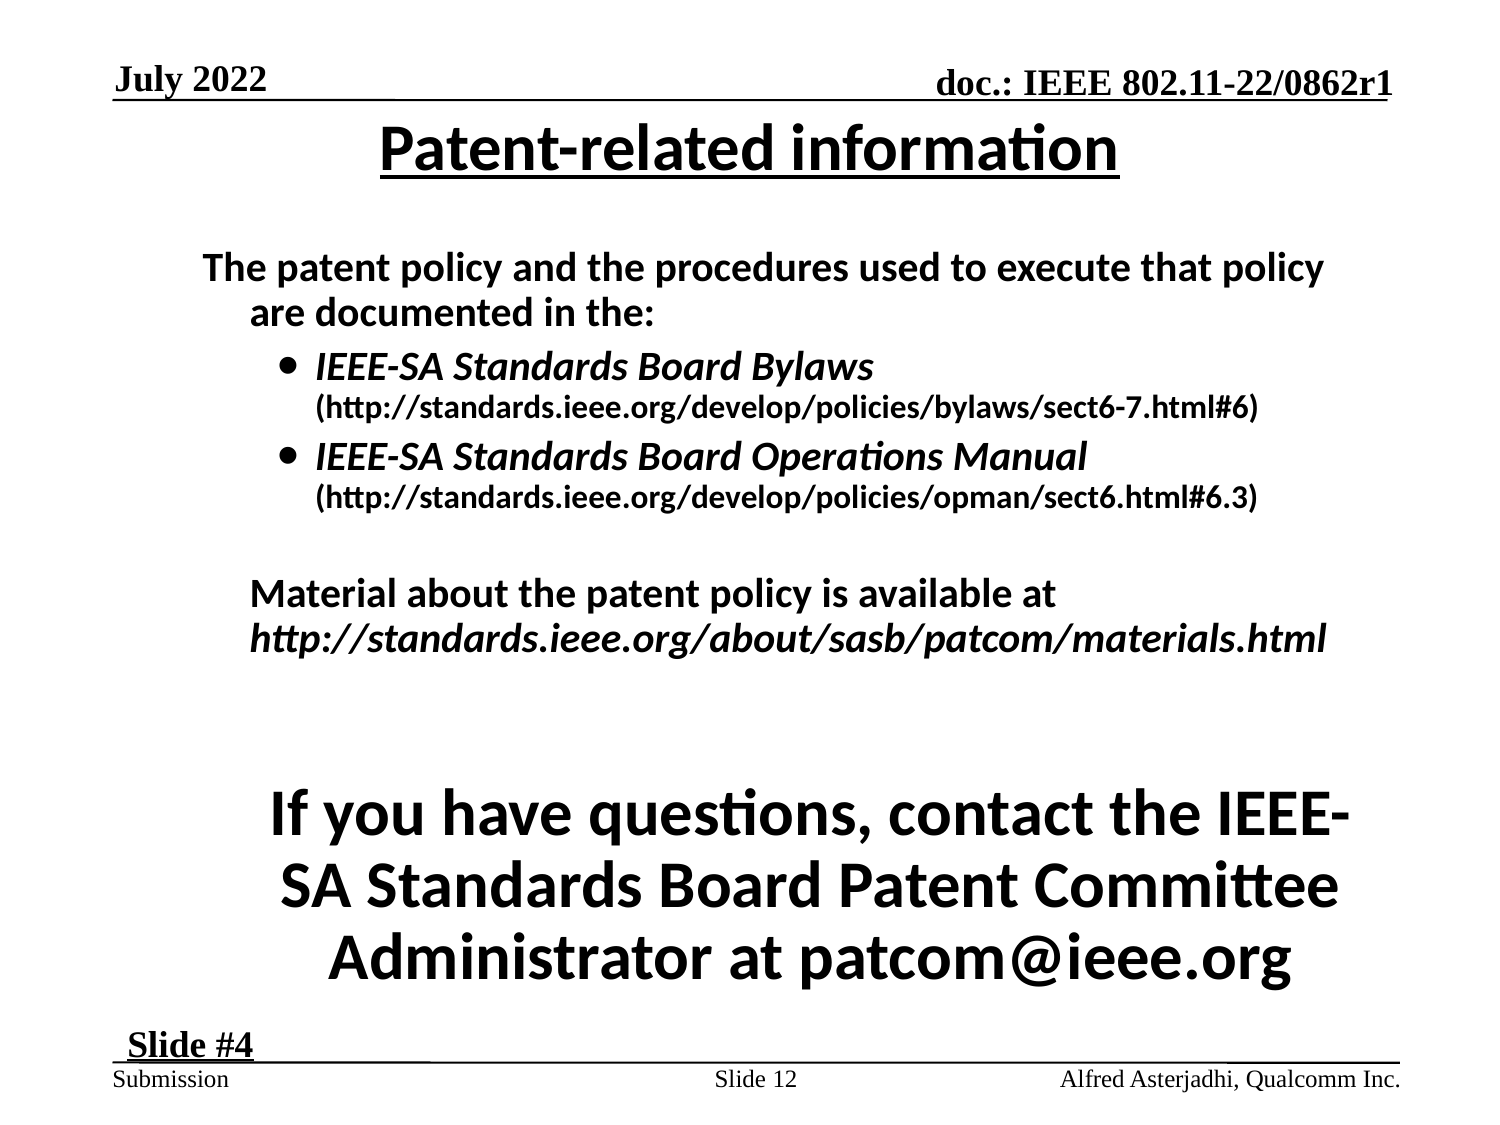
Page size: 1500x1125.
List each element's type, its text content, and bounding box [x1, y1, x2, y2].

list The patent policy and the procedures used to execute that policy are documented in the: IEEE-SA Standards Board Bylaws (http://standards.ieee.org/develop/policies/bylaws/sect6-7.html#6) IEEE-SA Standards Board Operations Manual (http://standards.ieee.org/develop/policies/opman/sect6.html#6.3) Material about the patent policy is available at http://standards.ieee.org/about/sasb/patcom/materials.html If you have questions, contact the IEEE-SA Standards Board Patent Committee Administrator at patcom@ieee.org [112, 237, 1388, 913]
slide_number Slide 12 [712, 1061, 800, 1123]
text_box Slide #4 [112, 1012, 269, 1073]
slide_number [114, 54, 493, 100]
footer Alfred Asterjadhi, Qualcomm Inc. [878, 1061, 1402, 1093]
title Patent-related information [112, 112, 1388, 176]
